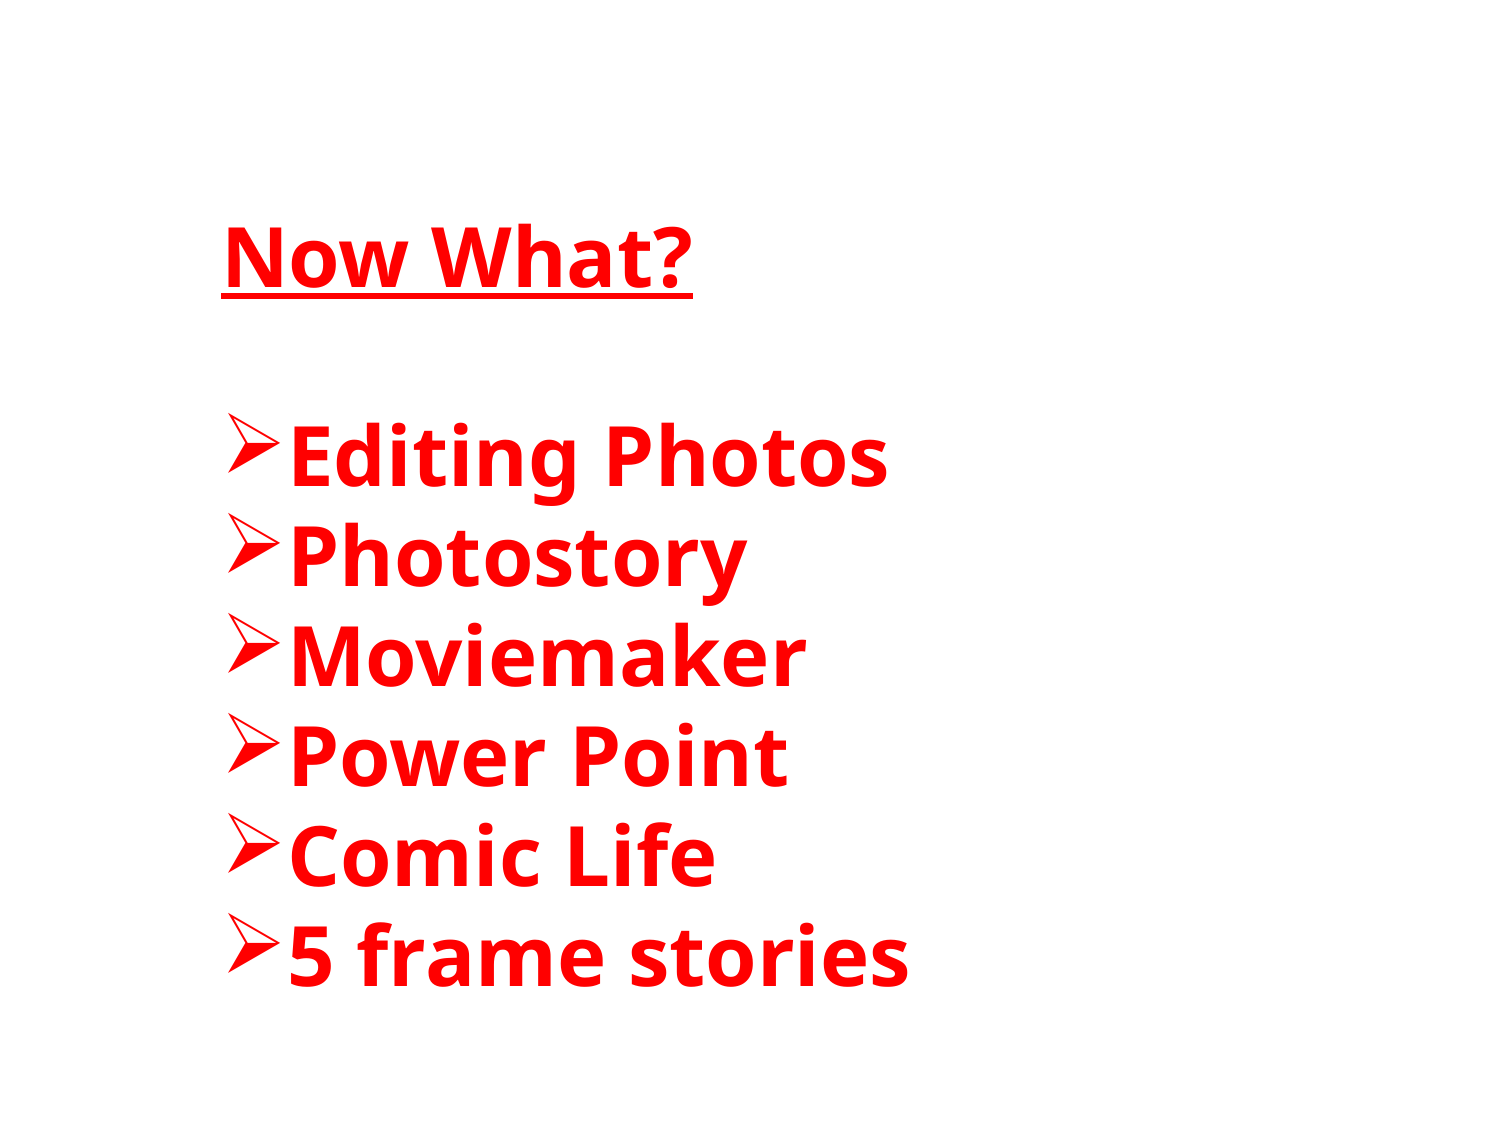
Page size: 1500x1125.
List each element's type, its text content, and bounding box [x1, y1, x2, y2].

text_box Now What? Editing Photos Photostory Moviemaker Power Point Comic Life 5 frame stories [206, 196, 1400, 1125]
